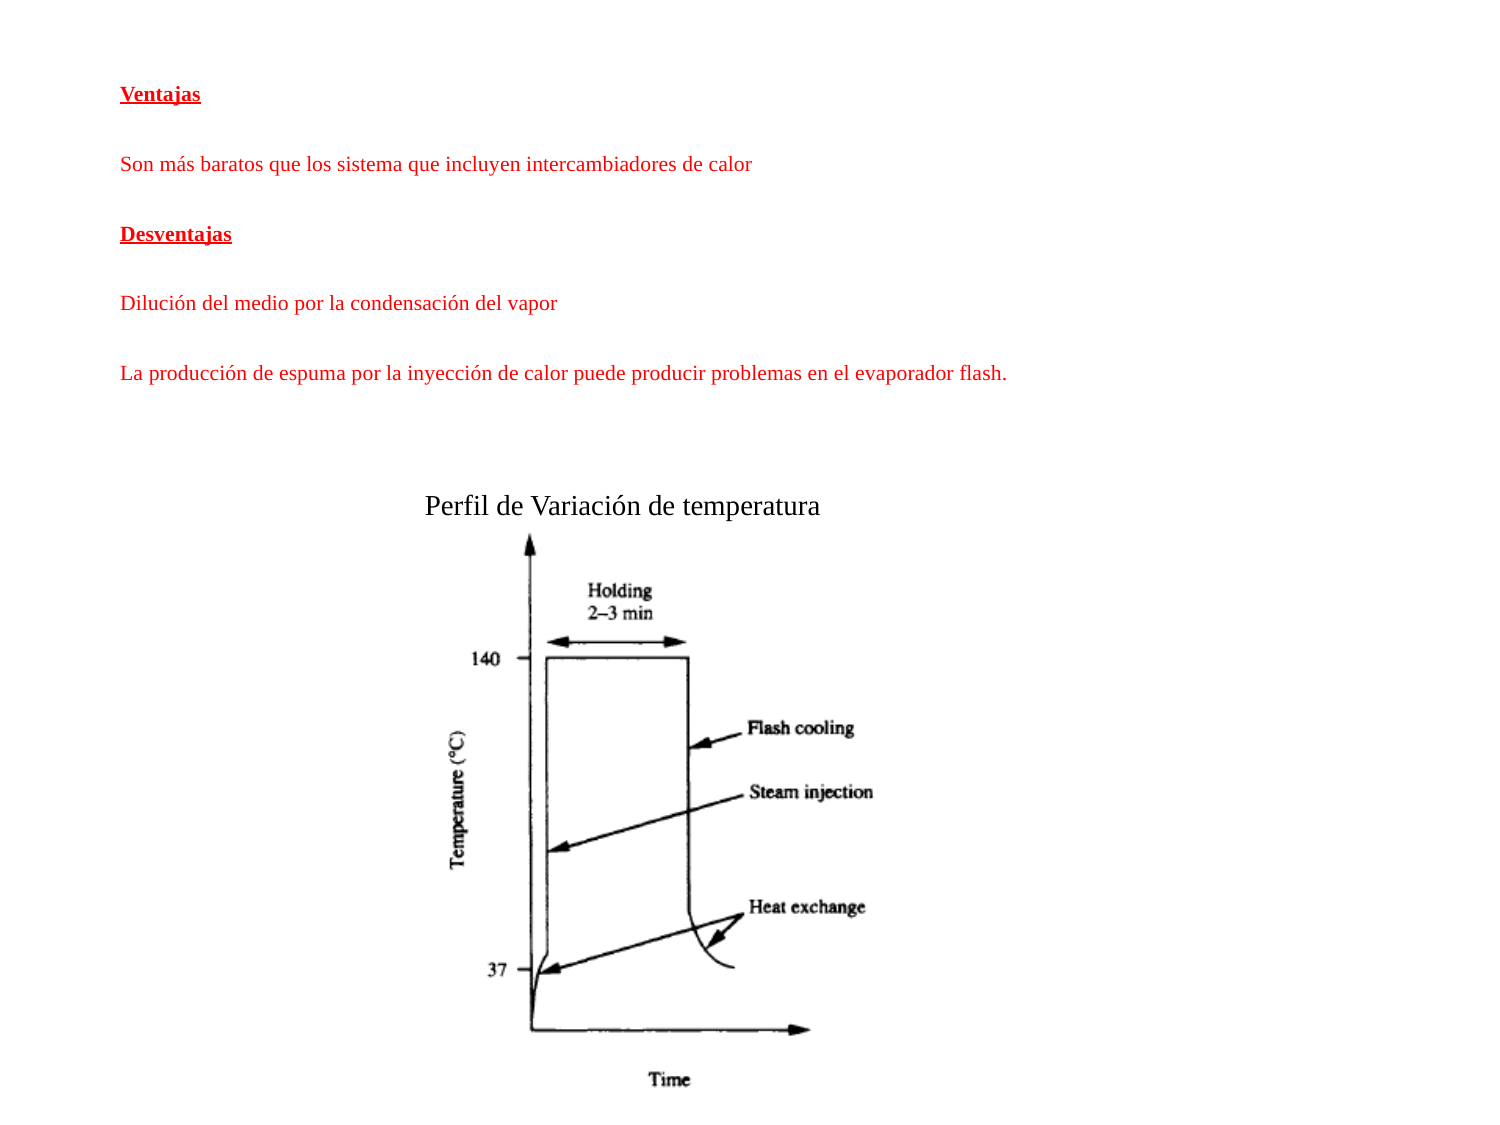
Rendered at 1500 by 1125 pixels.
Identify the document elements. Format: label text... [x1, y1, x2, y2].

picture [386, 516, 923, 1125]
text_box Perfil de Variación de temperatura [410, 445, 985, 529]
text_box Ventajas Son más baratos que los sistema que incluyen intercambiadores de calor Desventajas Dilución del medio por la condensación del vapor La producción de espuma por la inyección de calor puede producir problemas en el evaporador flash. [105, 46, 1394, 393]
